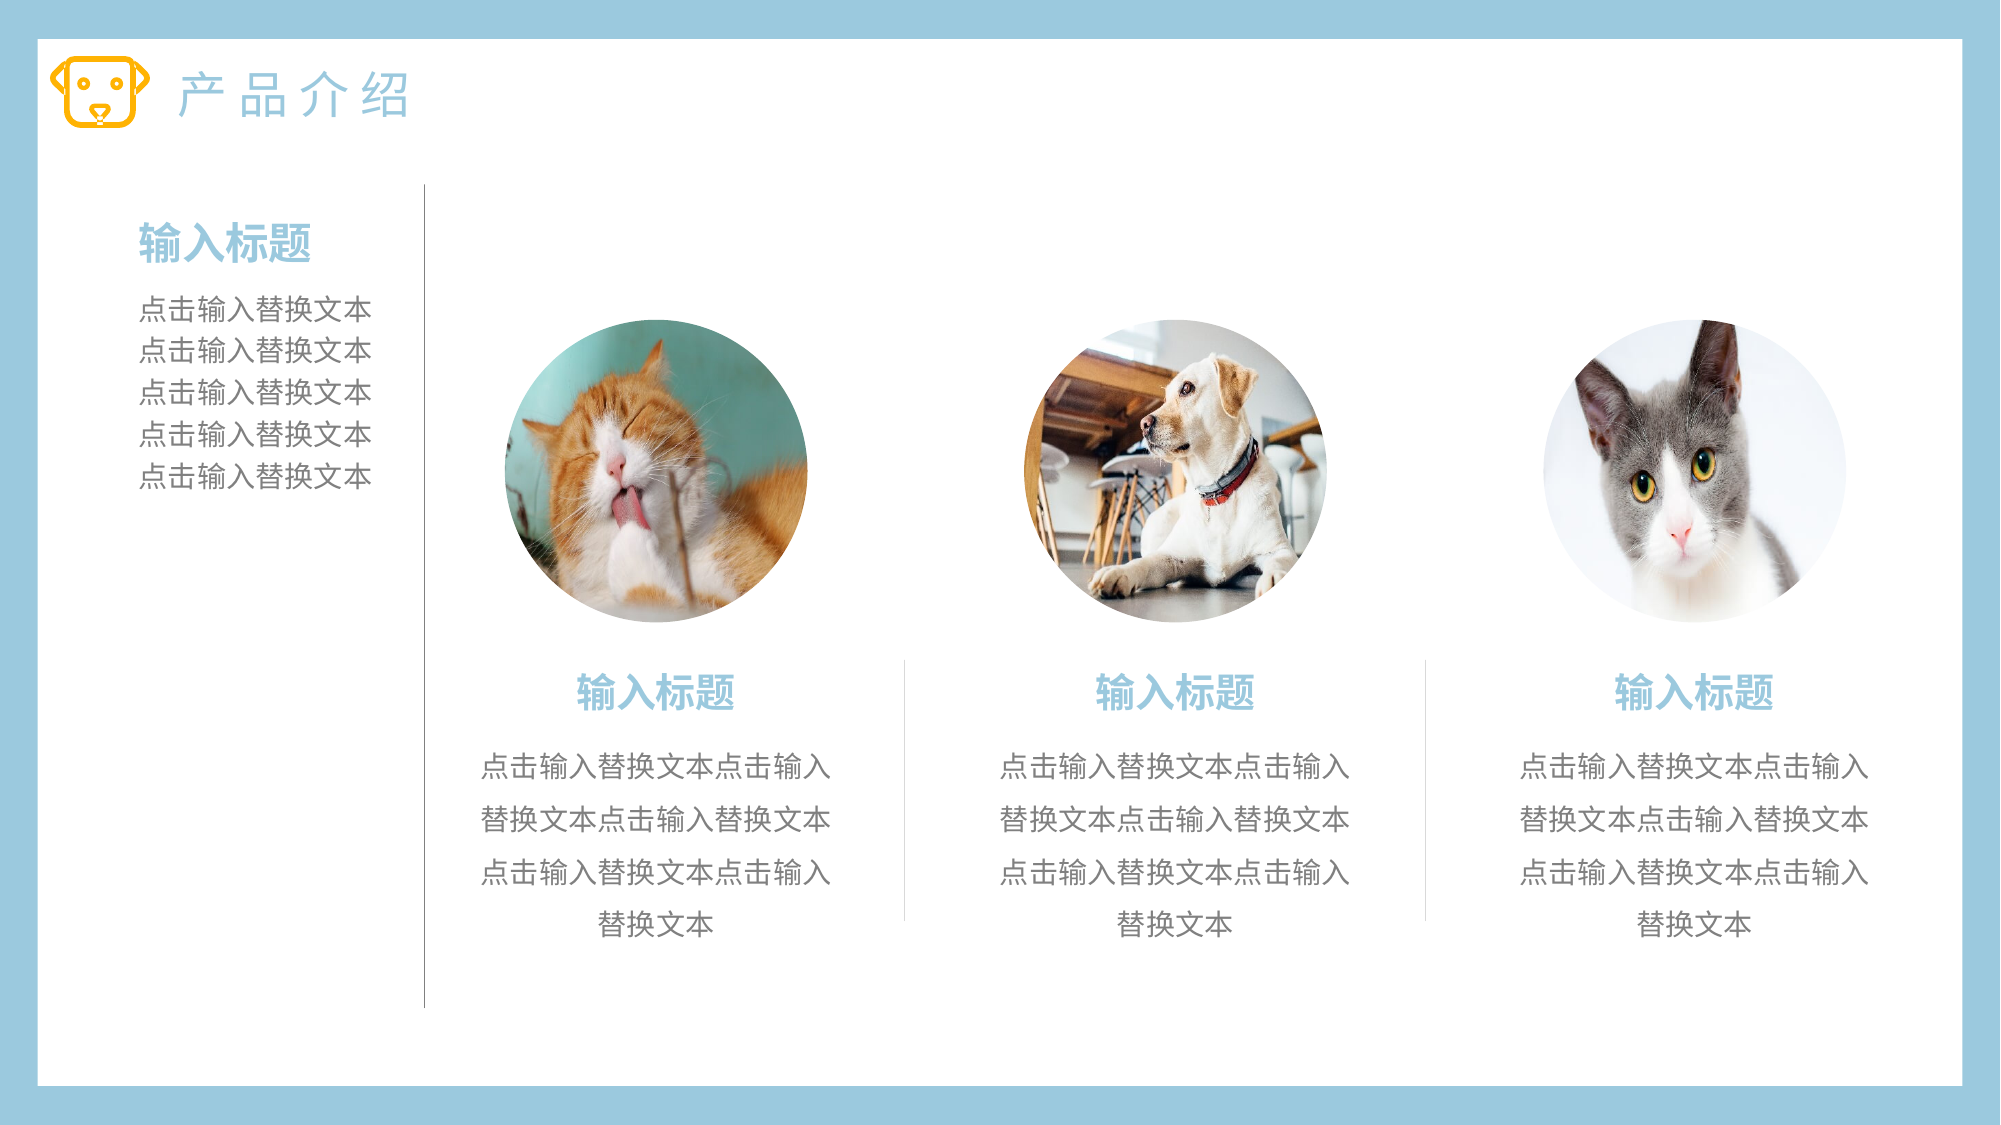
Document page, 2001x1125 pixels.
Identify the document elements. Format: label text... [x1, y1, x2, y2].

text_box [0, 0, 2000, 1125]
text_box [424, 184, 1890, 1008]
text_box 产 品 介 绍 [162, 56, 1126, 131]
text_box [123, 208, 414, 399]
text_box [36, 38, 1963, 1087]
text_box [49, 56, 150, 128]
